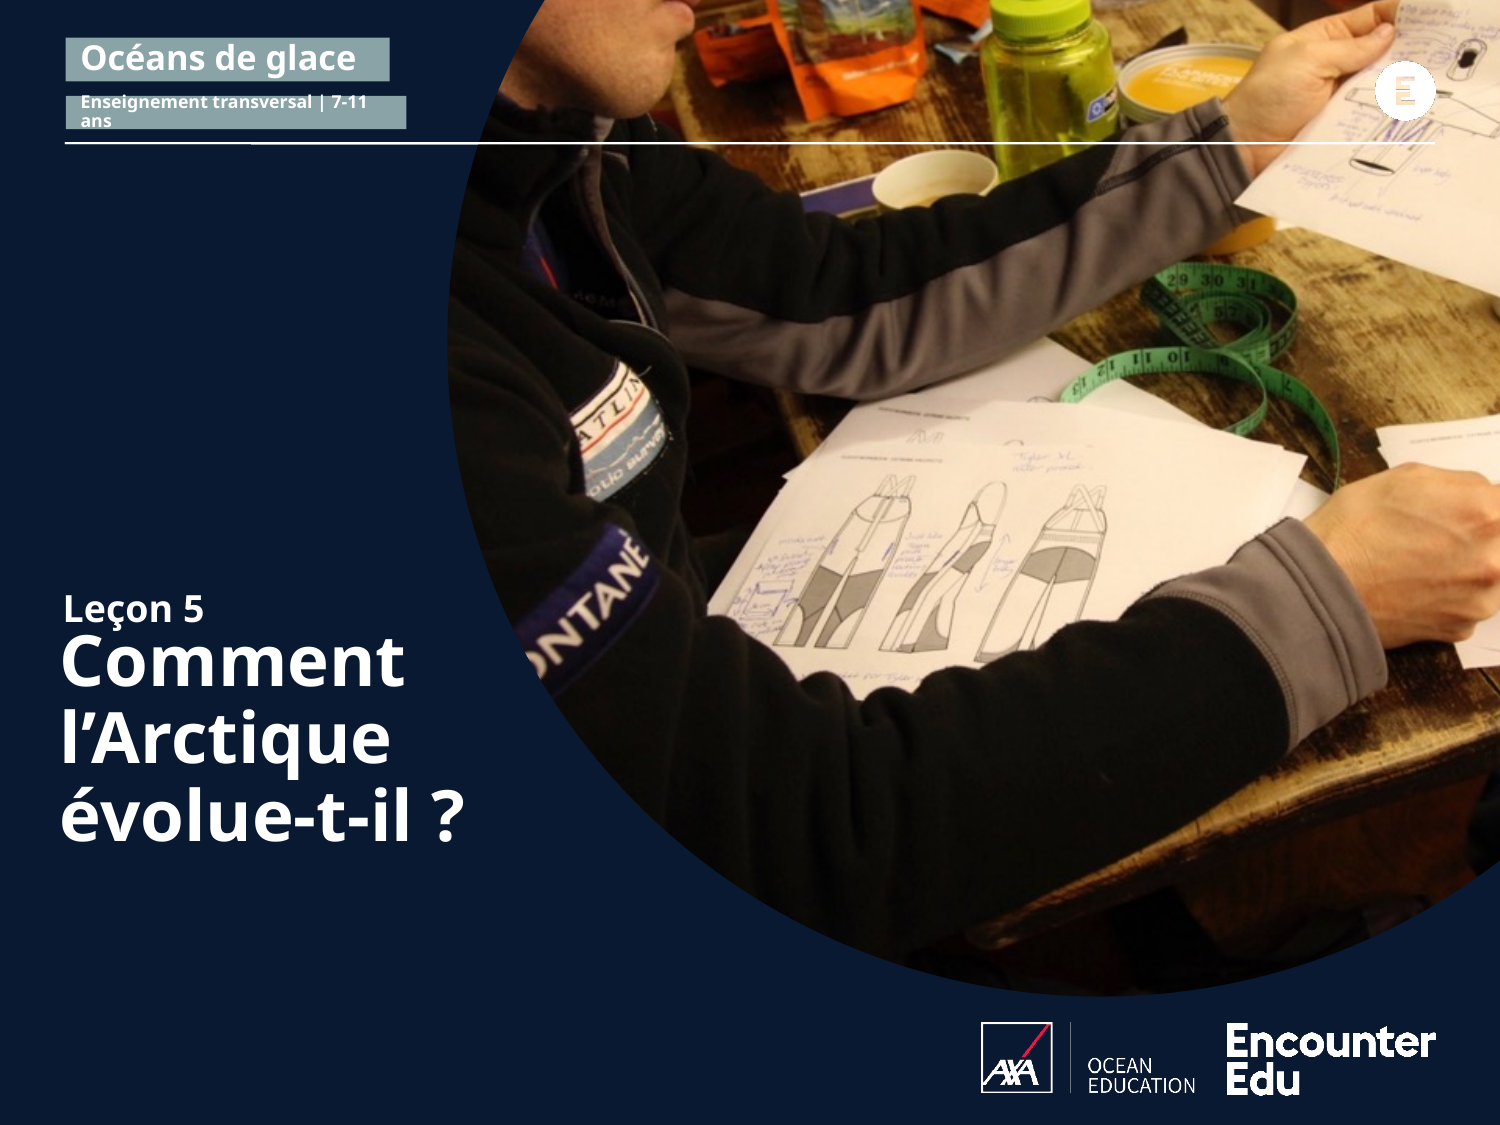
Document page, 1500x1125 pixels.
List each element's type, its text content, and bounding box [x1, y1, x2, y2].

picture [981, 1021, 1195, 1093]
text_box [447, 0, 1500, 997]
list Enseignement transversal | 7-11 ans [65, 95, 407, 130]
list Océans de glace [65, 37, 391, 82]
picture [1222, 1020, 1443, 1097]
picture [1373, 58, 1437, 123]
list Leçon 5 [54, 582, 445, 614]
list Comment l’Arctique évolue-t-il ? [51, 614, 641, 962]
